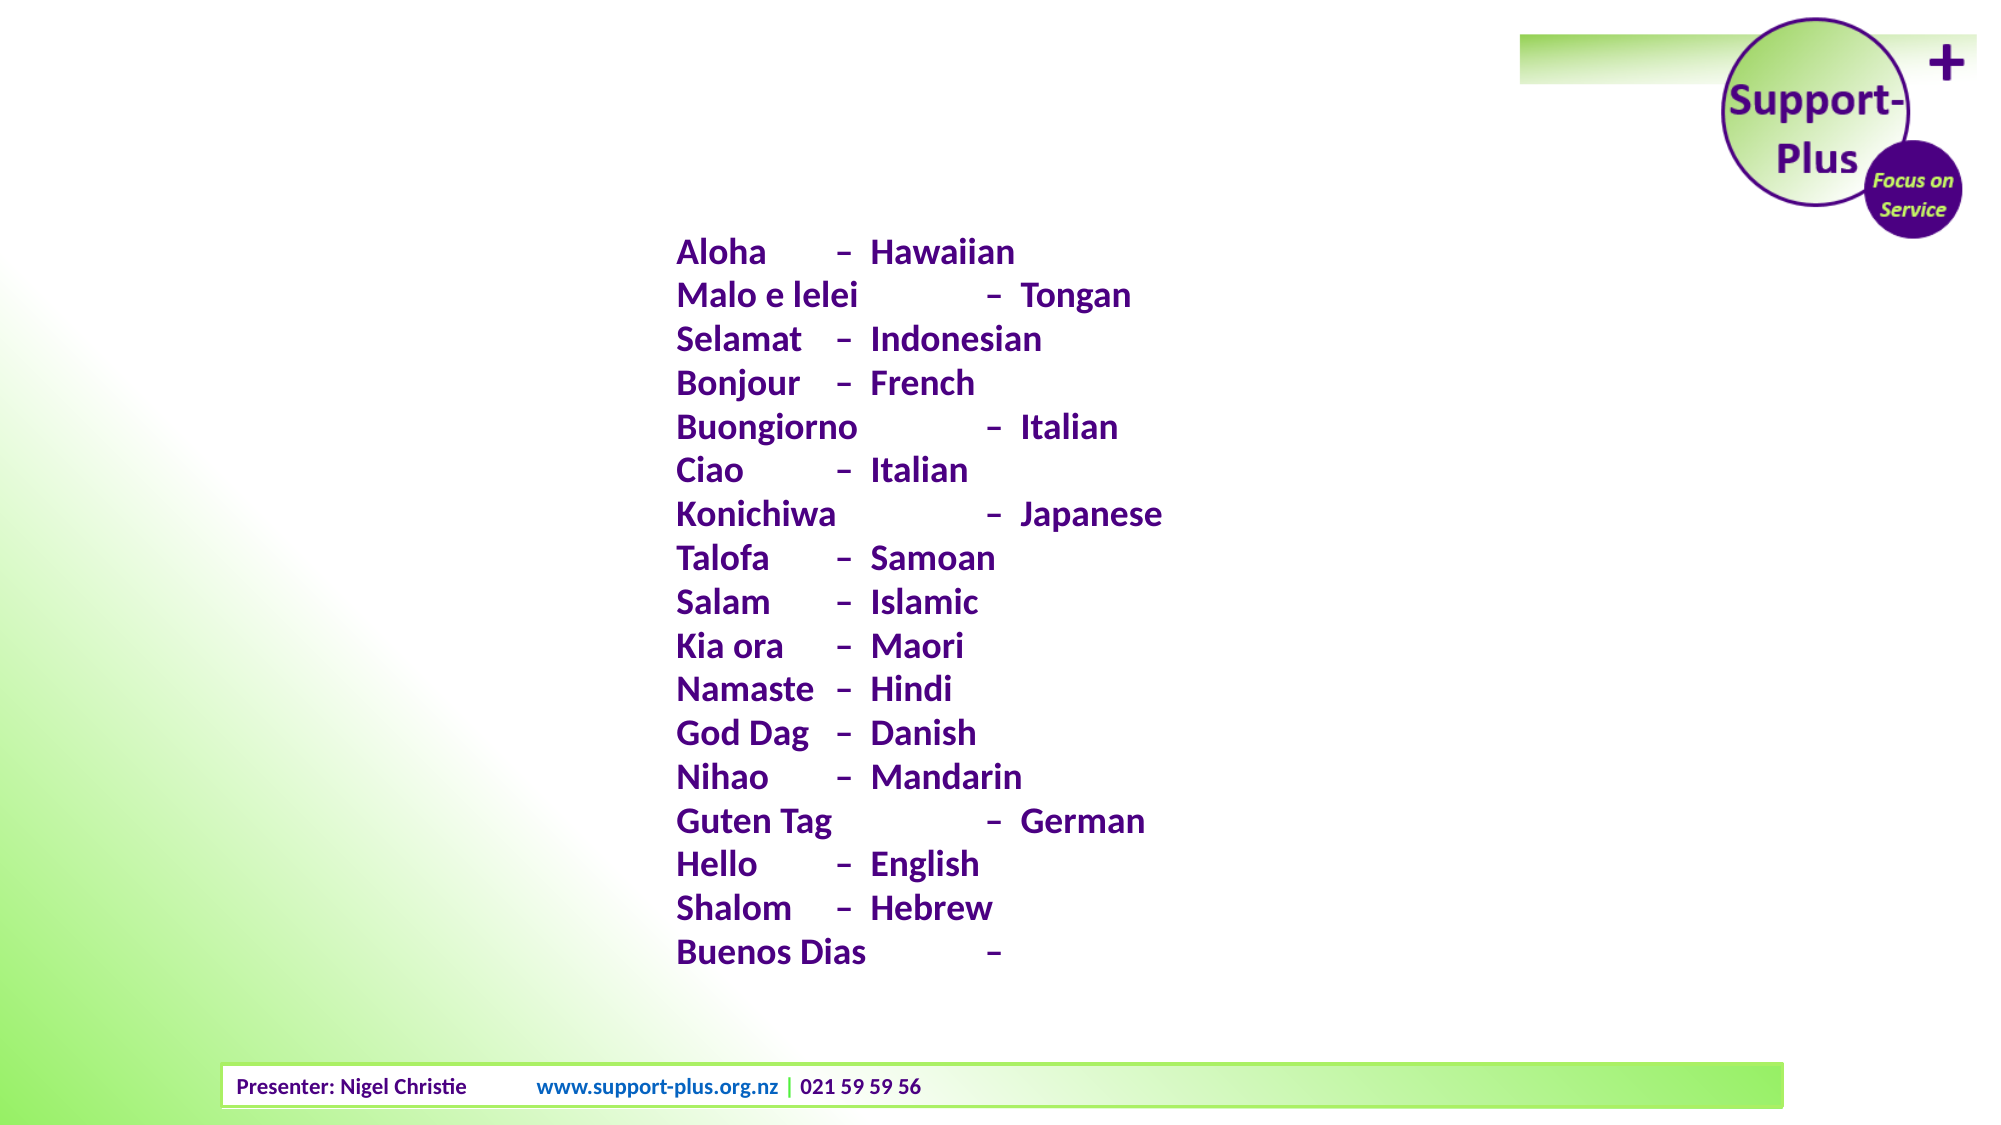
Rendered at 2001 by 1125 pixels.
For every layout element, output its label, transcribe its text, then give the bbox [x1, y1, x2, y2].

text_box Aloha – Hawaiian Malo e lelei – Tongan Selamat – Indonesian Bonjour – French Buongiorno – Italian Ciao – Italian Konichiwa – Japanese Talofa – Samoan Salam – Islamic Kia ora – Maori Namaste – Hindi God Dag – Danish Nihao – Mandarin Guten Tag – German Hello – English Shalom – Hebrew Buenos Dias – [500, 239, 1500, 980]
text_box Presenter: Nigel Christie www.support-plus.org.nz | 021 59 59 56 [221, 1063, 1783, 1107]
picture [1514, 15, 1983, 246]
